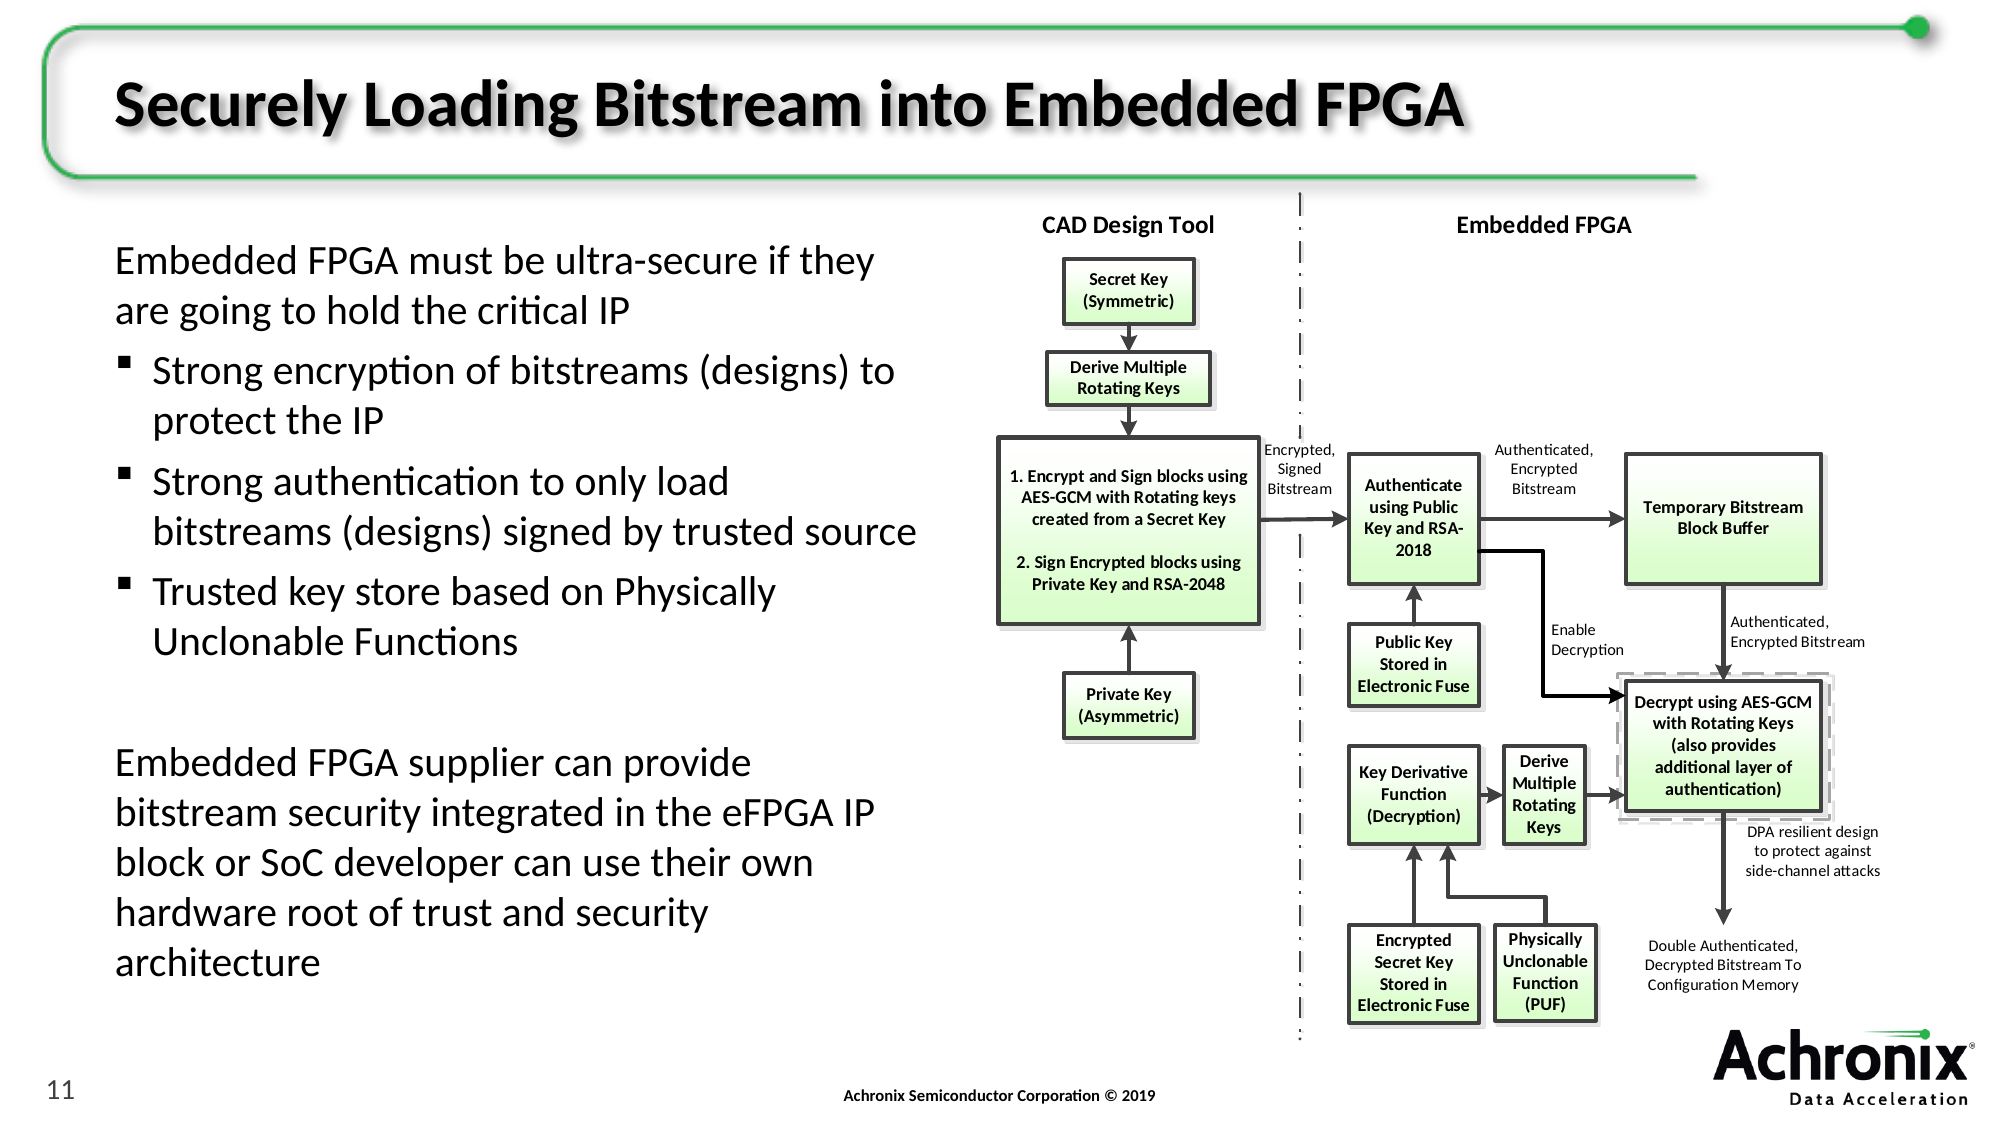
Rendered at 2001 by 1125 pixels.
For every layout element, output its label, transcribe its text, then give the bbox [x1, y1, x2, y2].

list Embedded FPGA must be ultra-secure if they are going to hold the critical IP Strong encryption of bitstreams (designs) to protect the IP Strong authentication to only load bitstreams (designs) signed by trusted source Trusted key store based on Physically Unclonable Functions Embedded FPGA supplier can provide bitstream security integrated in the eFPGA IP block or SoC developer can use their own hardware root of trust and security architecture [99, 224, 934, 1020]
slide_number 11 [0, 1053, 90, 1113]
title Securely Loading Bitstream into Embedded FPGA [99, 29, 1900, 180]
picture [26, 2, 1975, 1105]
